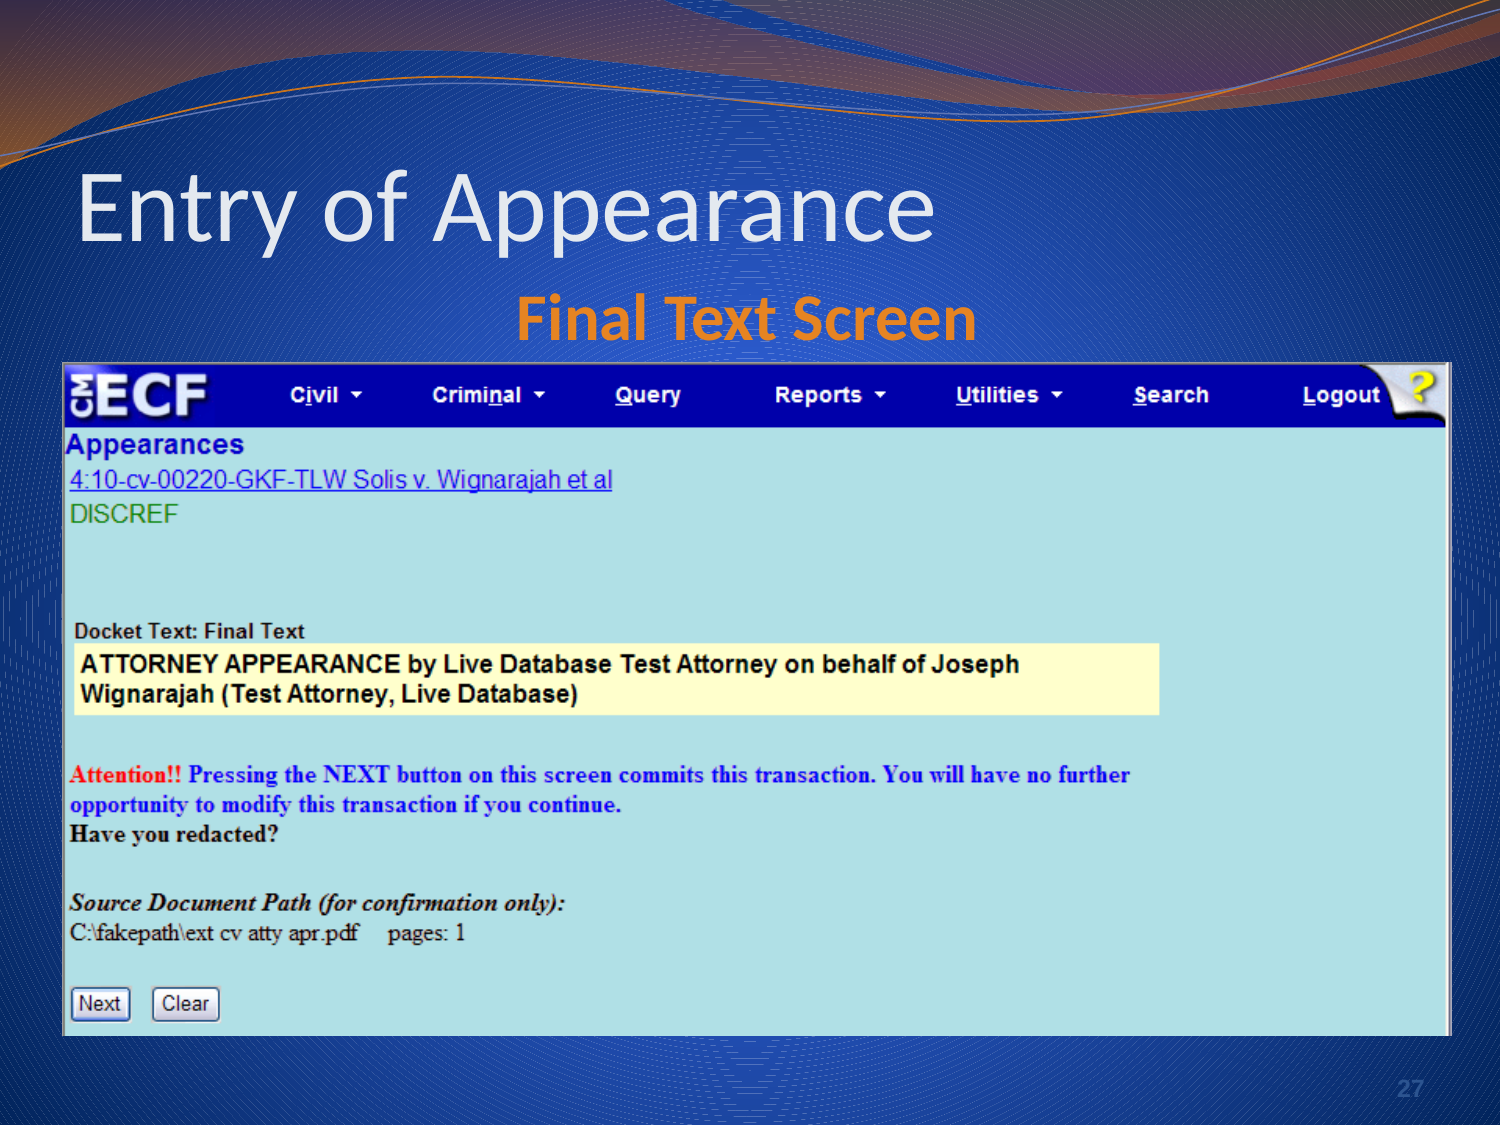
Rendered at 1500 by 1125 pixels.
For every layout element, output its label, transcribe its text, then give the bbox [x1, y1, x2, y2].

text_box Final Text Screen [502, 266, 994, 361]
slide_number 27 [1299, 1049, 1425, 1103]
title Entry of Appearance [75, 115, 1425, 263]
picture [62, 362, 1452, 1036]
